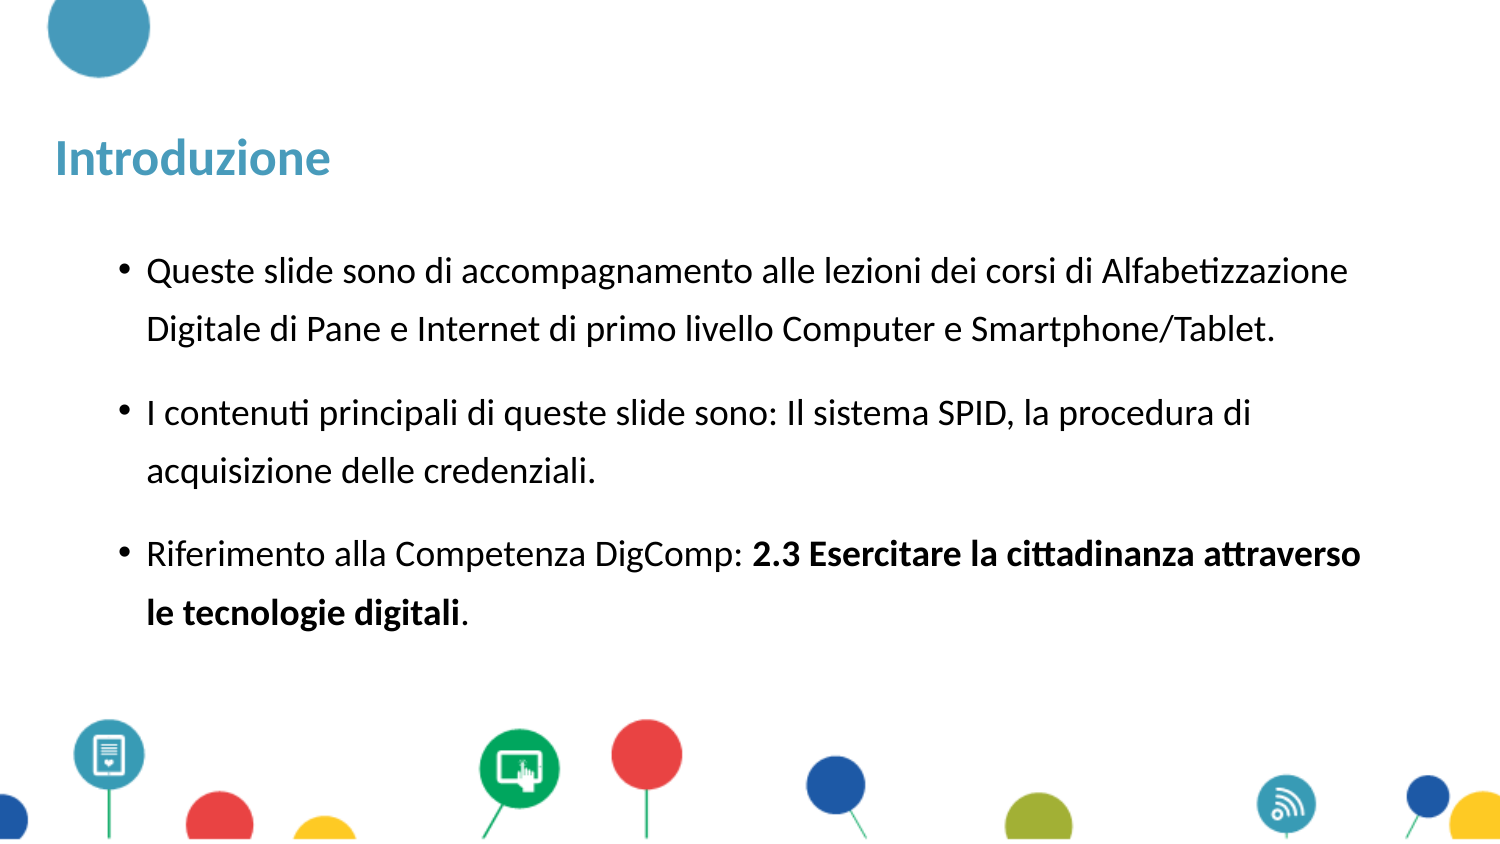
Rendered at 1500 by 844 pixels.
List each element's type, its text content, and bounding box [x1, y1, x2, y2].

text_box Introduzione [39, 76, 1334, 240]
picture [0, 0, 1500, 844]
text_box Queste slide sono di accompagnamento alle lezioni dei corsi di Alfabetizzazione Digitale di Pane e Internet di primo livello Computer e Smartphone/Tablet. I contenuti principali di queste slide sono: Il sistema SPID, la procedura di acquisizione delle credenziali. Riferimento alla Competenza DigComp: 2.3 Esercitare la cittadinanza attraverso le tecnologie digitali. [103, 224, 1397, 760]
